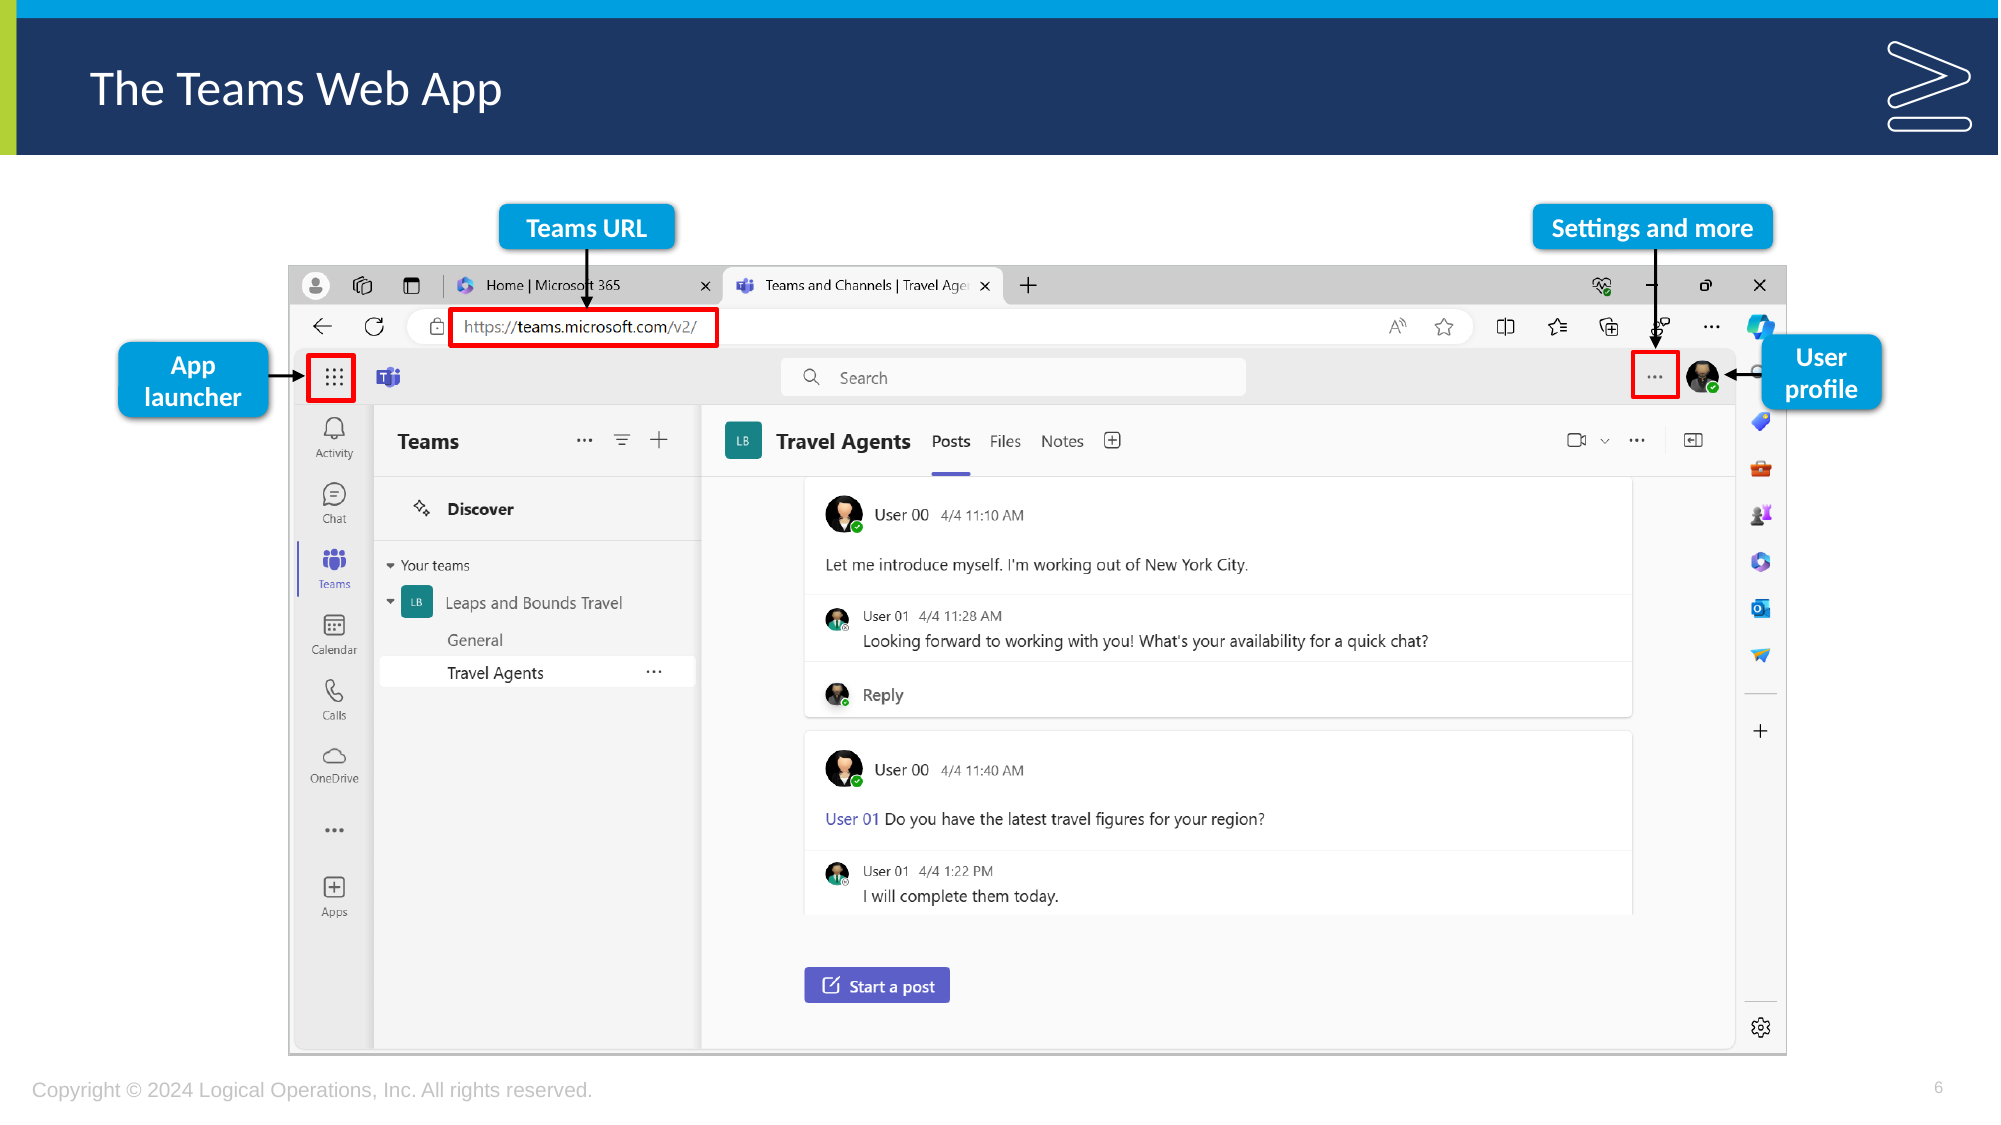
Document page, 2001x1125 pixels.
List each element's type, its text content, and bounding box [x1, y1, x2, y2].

slide_number 6 [1491, 1057, 1959, 1118]
picture [1850, 19, 1998, 155]
picture [0, 0, 74, 155]
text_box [118, 203, 1882, 1057]
title The Teams Web App [74, 16, 1850, 155]
